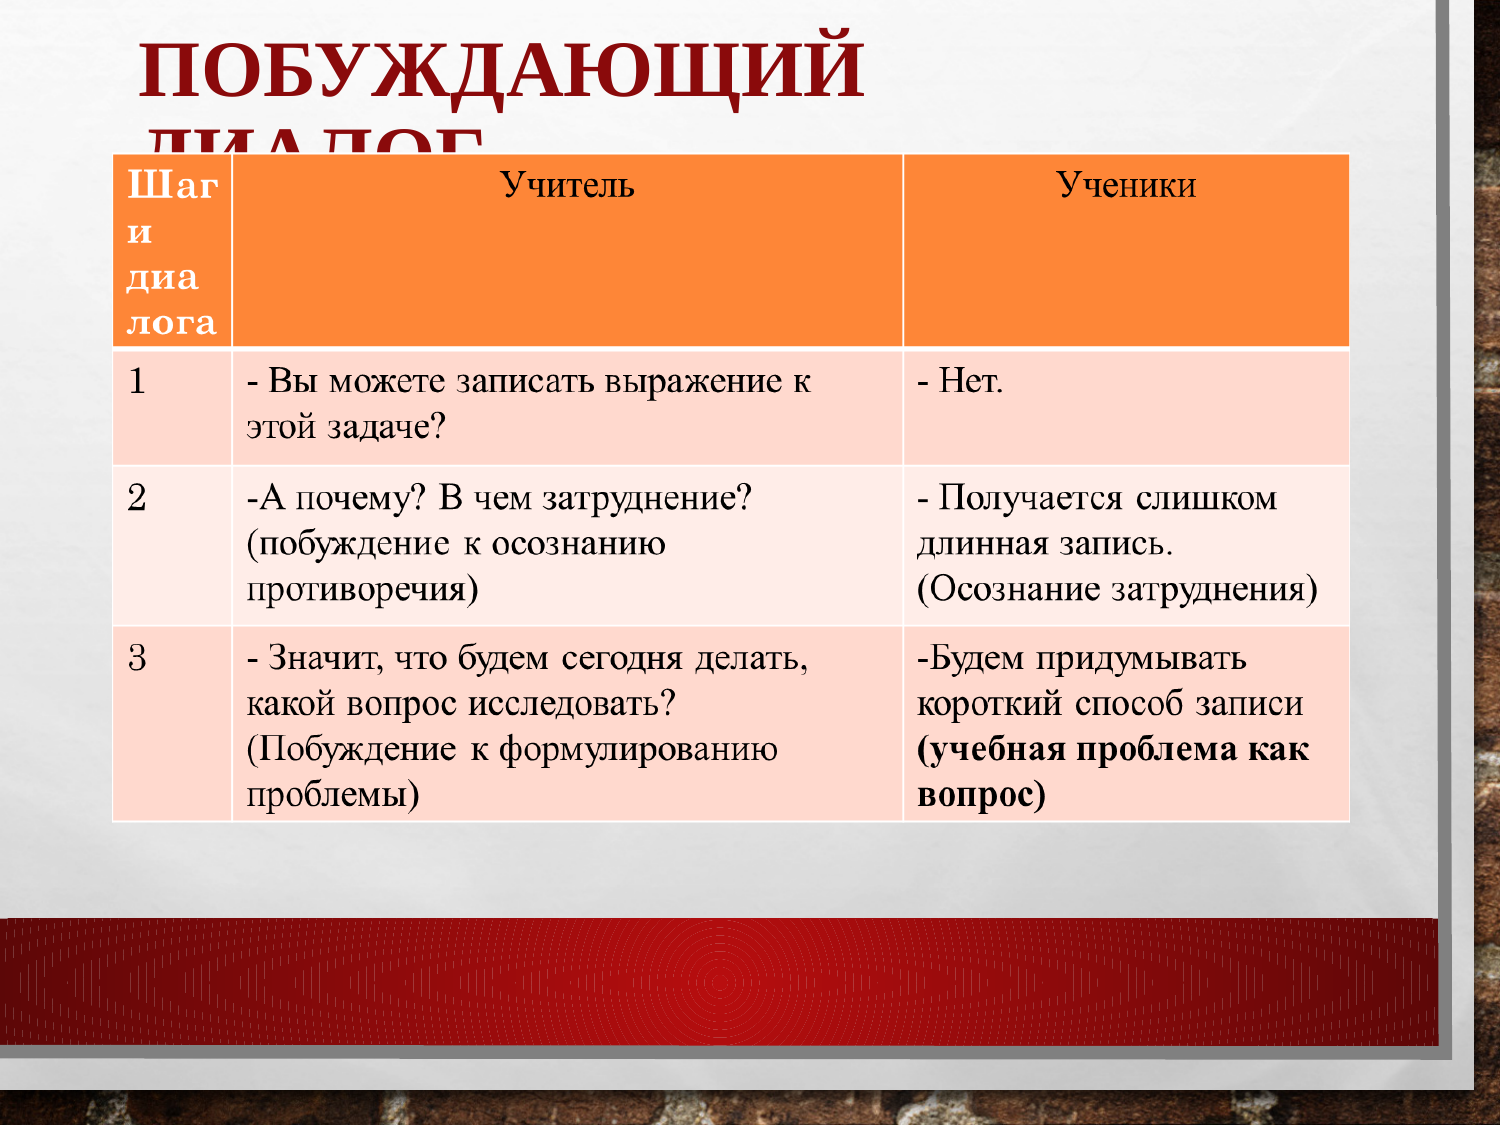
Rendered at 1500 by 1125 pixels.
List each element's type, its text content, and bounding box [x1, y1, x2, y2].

title Побуждающий диалог [123, 19, 1237, 148]
picture [0, 0, 1500, 1125]
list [111, 148, 1350, 837]
